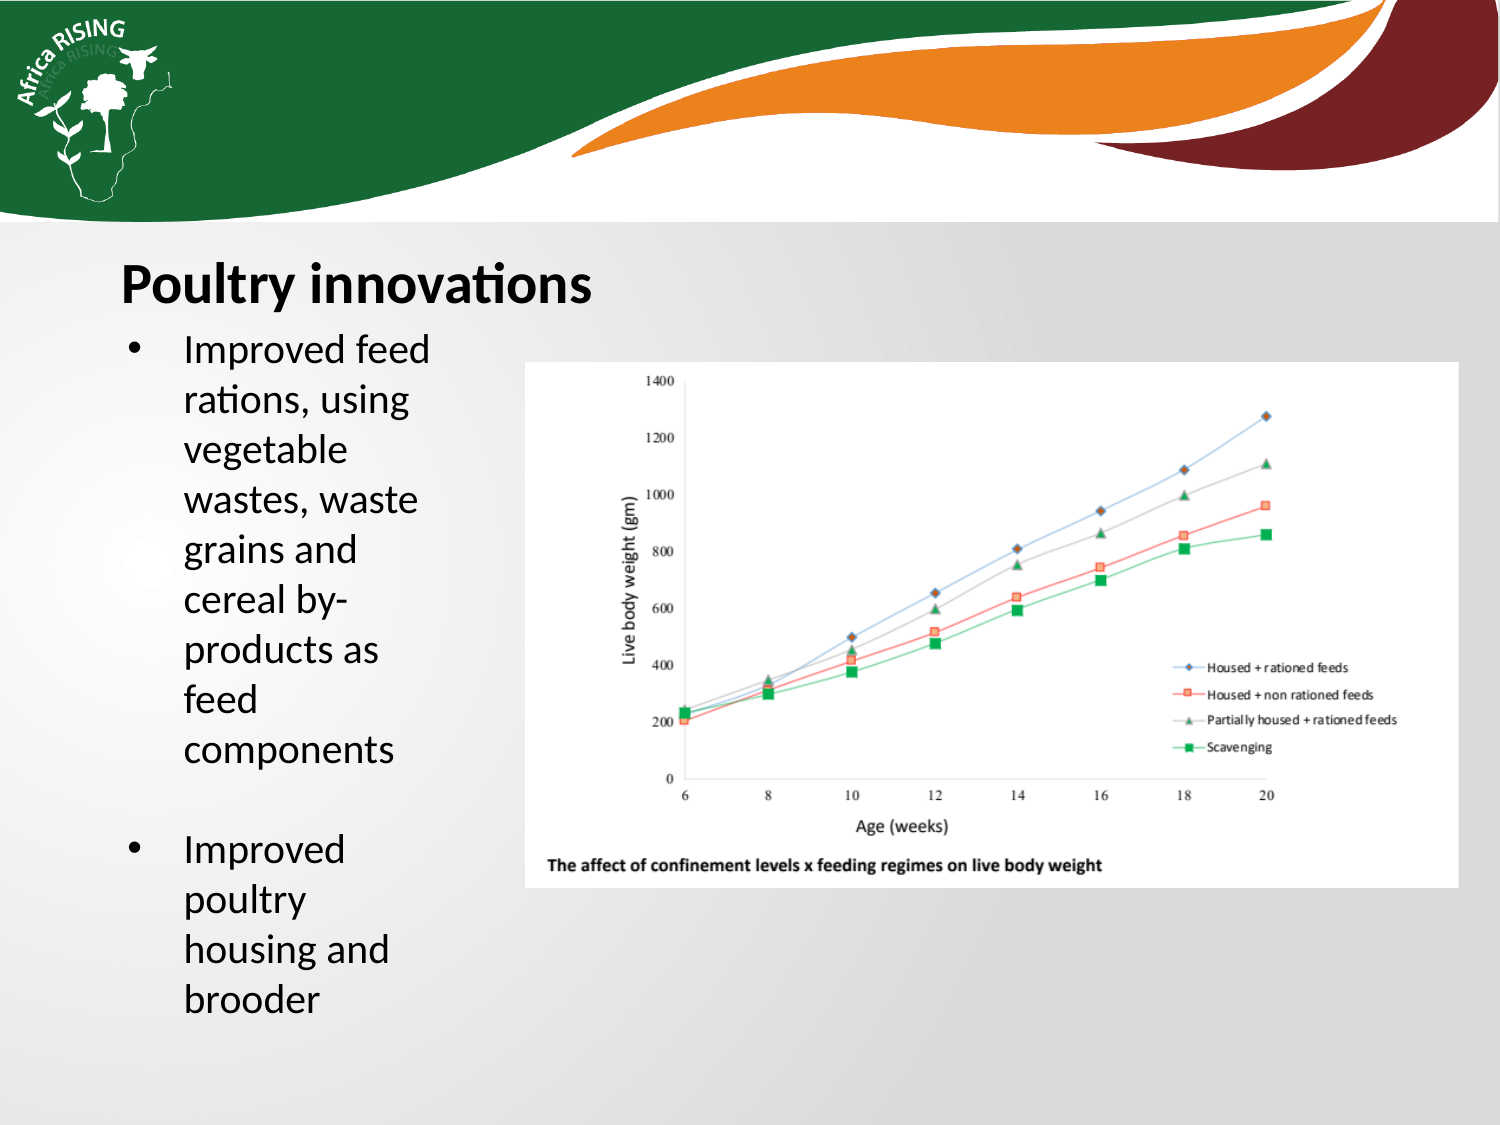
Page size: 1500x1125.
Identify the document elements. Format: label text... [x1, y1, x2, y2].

text_box Improved feed rations, using vegetable wastes, waste grains and cereal by-products as feed components Improved poultry housing and brooder [112, 314, 463, 1030]
picture [0, 0, 1499, 222]
picture [524, 361, 1460, 888]
list Poultry innovations [87, 237, 1363, 313]
